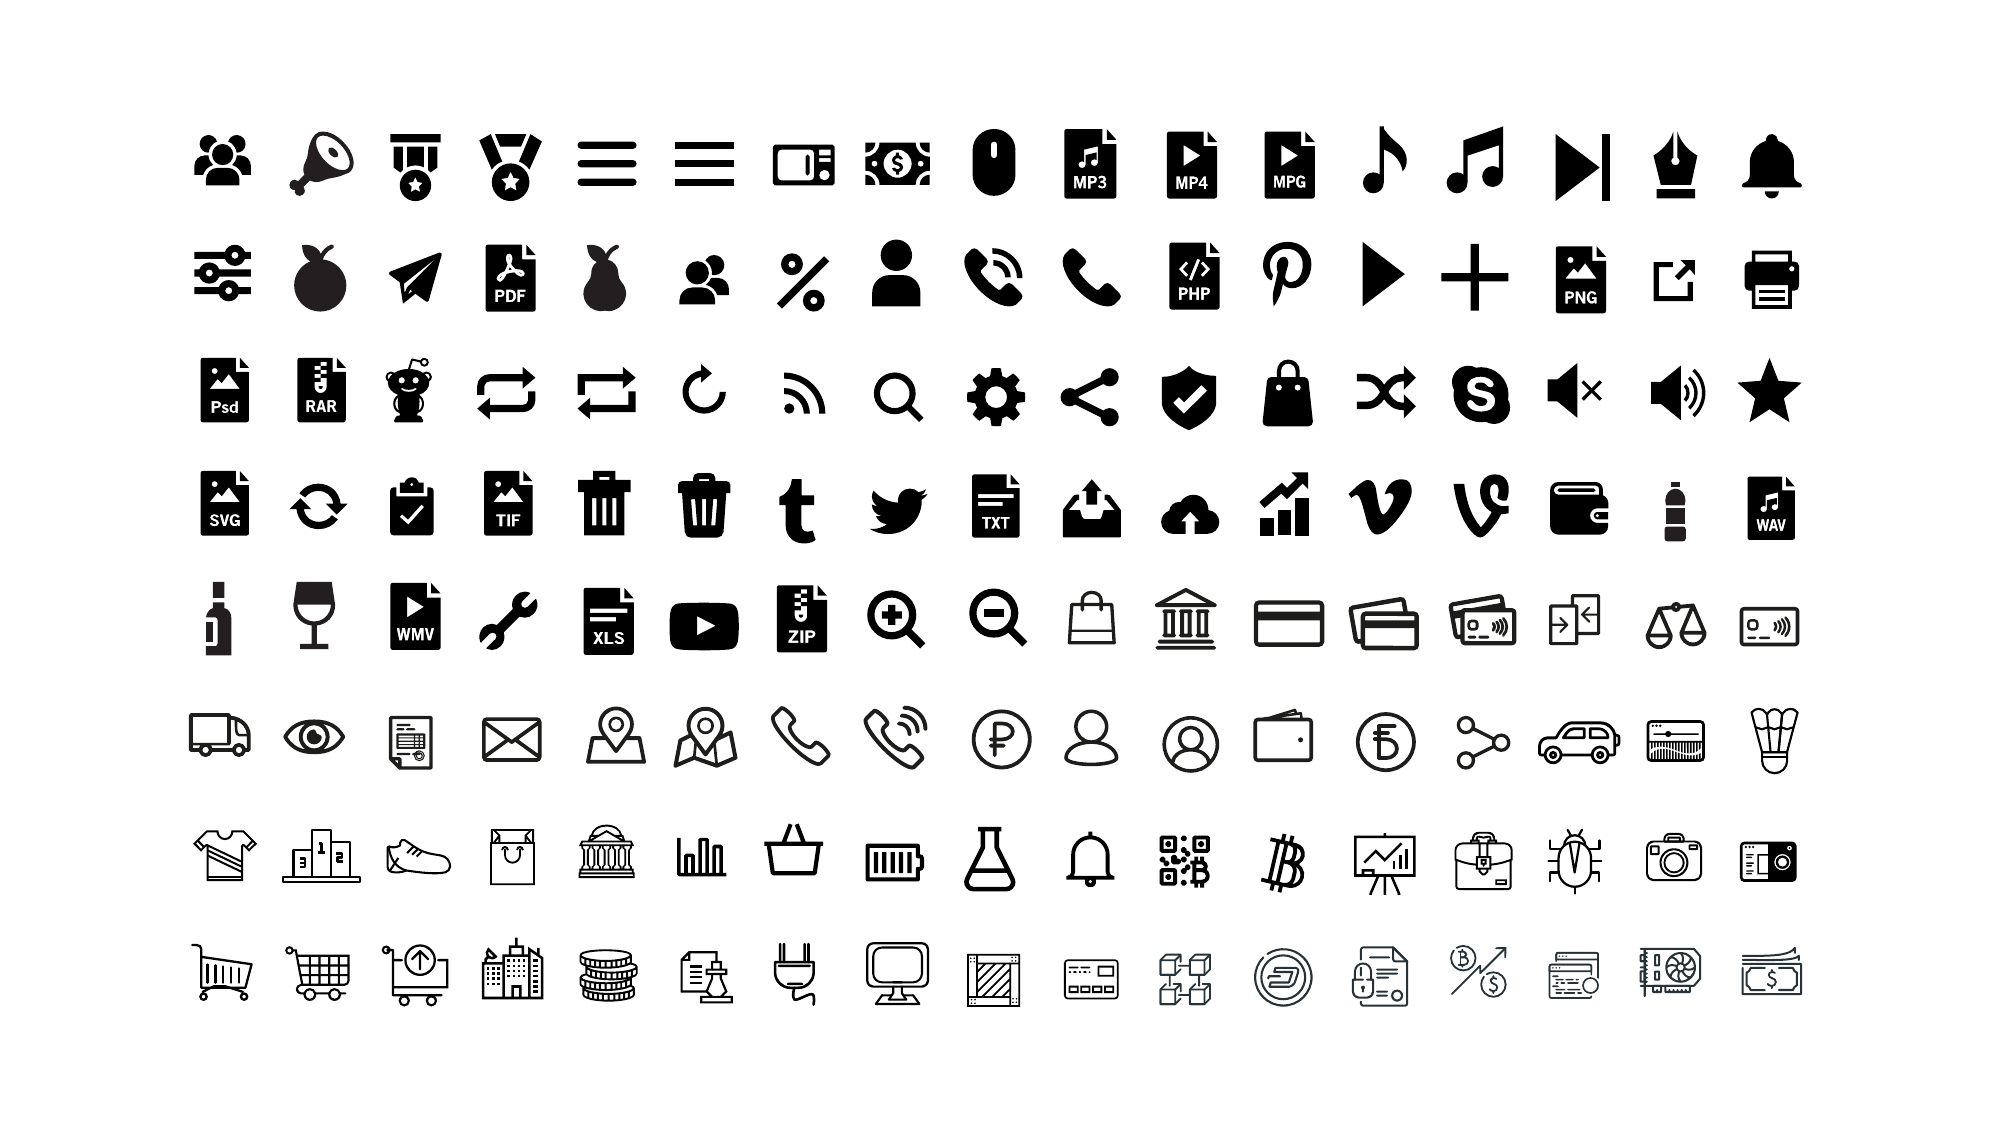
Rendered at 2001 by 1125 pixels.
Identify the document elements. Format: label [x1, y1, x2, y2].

text_box [381, 944, 449, 1007]
text_box [490, 828, 535, 886]
text_box [673, 706, 738, 768]
text_box [485, 244, 536, 312]
text_box [381, 134, 449, 201]
text_box [1348, 596, 1419, 651]
text_box [1253, 708, 1314, 763]
text_box [1159, 868, 1178, 886]
text_box [1639, 947, 1702, 998]
text_box [1166, 131, 1218, 199]
text_box [677, 837, 727, 877]
text_box [192, 944, 252, 1000]
text_box [1538, 721, 1621, 765]
text_box [188, 713, 251, 758]
text_box [1646, 720, 1705, 762]
text_box [1653, 260, 1695, 302]
text_box [1547, 363, 1602, 418]
text_box [1448, 594, 1517, 646]
text_box [1169, 242, 1220, 310]
text_box [1739, 606, 1800, 647]
text_box [583, 244, 627, 312]
text_box [477, 366, 536, 420]
text_box [1548, 830, 1602, 895]
text_box [390, 582, 441, 650]
text_box [1066, 831, 1115, 888]
text_box [779, 479, 816, 544]
text_box [1062, 248, 1121, 307]
text_box [1362, 241, 1405, 307]
text_box [285, 946, 350, 1001]
text_box [577, 364, 636, 423]
text_box [1664, 482, 1686, 542]
text_box [388, 715, 433, 770]
text_box [971, 709, 1032, 770]
text_box [863, 705, 928, 770]
text_box [1450, 945, 1507, 998]
text_box [675, 141, 735, 186]
text_box [1741, 134, 1803, 199]
text_box [583, 587, 634, 655]
text_box [1161, 365, 1217, 431]
text_box [866, 942, 930, 1006]
text_box [482, 717, 542, 762]
text_box [1456, 715, 1511, 770]
text_box [389, 251, 442, 305]
text_box [1259, 472, 1310, 536]
text_box [1180, 835, 1187, 842]
text_box [1550, 481, 1609, 535]
text_box [194, 244, 251, 302]
text_box [784, 372, 826, 414]
text_box [1744, 250, 1800, 309]
text_box [865, 843, 925, 882]
text_box [1263, 241, 1312, 307]
text_box [1253, 600, 1325, 647]
text_box [194, 831, 256, 881]
text_box [771, 706, 831, 767]
text_box [776, 585, 828, 653]
text_box [1353, 709, 1419, 775]
text_box [1555, 134, 1610, 201]
text_box [873, 372, 924, 423]
text_box [1446, 126, 1504, 194]
text_box [293, 581, 336, 650]
text_box [1646, 832, 1703, 882]
text_box [1264, 131, 1315, 199]
text_box [972, 128, 1016, 196]
text_box [194, 135, 251, 186]
text_box [283, 719, 346, 755]
text_box [1159, 953, 1211, 1006]
text_box [865, 142, 930, 185]
text_box [1451, 365, 1511, 424]
text_box [867, 590, 926, 649]
text_box [1062, 479, 1121, 538]
text_box [1548, 951, 1599, 999]
text_box [1362, 126, 1407, 194]
text_box [289, 131, 354, 196]
text_box [1249, 943, 1313, 1007]
text_box [578, 470, 631, 536]
text_box [390, 477, 434, 536]
text_box [1737, 357, 1802, 423]
text_box [1060, 368, 1119, 427]
text_box [679, 255, 730, 305]
text_box [1653, 131, 1698, 199]
text_box [969, 588, 1028, 647]
text_box [578, 824, 635, 879]
text_box [1441, 243, 1509, 311]
text_box [972, 474, 1020, 538]
text_box [772, 144, 835, 186]
text_box [1064, 709, 1119, 767]
text_box [200, 357, 249, 423]
text_box [387, 839, 451, 874]
text_box [964, 826, 1016, 892]
text_box [1453, 474, 1509, 538]
text_box [577, 141, 637, 186]
text_box [1180, 856, 1210, 888]
text_box [282, 829, 361, 882]
text_box [1159, 856, 1170, 867]
text_box [669, 602, 739, 651]
text_box [1739, 841, 1797, 882]
text_box [1555, 246, 1607, 314]
text_box [484, 470, 533, 536]
text_box [1351, 946, 1409, 1007]
text_box [773, 942, 816, 1006]
text_box [289, 483, 348, 530]
text_box [1353, 833, 1416, 895]
text_box [1262, 359, 1313, 427]
text_box [869, 488, 928, 535]
text_box [1161, 494, 1220, 534]
text_box [964, 248, 1023, 307]
text_box [678, 473, 731, 538]
text_box [1064, 129, 1117, 199]
text_box [1549, 594, 1601, 646]
text_box [297, 357, 346, 423]
text_box [1067, 590, 1116, 645]
text_box [1192, 835, 1210, 853]
text_box [1159, 835, 1178, 853]
text_box [1063, 959, 1119, 1000]
text_box [205, 581, 232, 656]
text_box [294, 244, 347, 312]
text_box [1741, 946, 1803, 996]
text_box [481, 937, 544, 1000]
text_box [682, 364, 726, 414]
text_box [1162, 716, 1220, 773]
text_box [872, 239, 921, 307]
text_box [1645, 601, 1707, 650]
text_box [586, 706, 646, 764]
text_box [579, 949, 638, 1002]
text_box [479, 134, 542, 201]
text_box [1454, 831, 1513, 890]
text_box [1260, 833, 1305, 893]
text_box [1171, 847, 1191, 865]
text_box [680, 951, 733, 1004]
text_box [967, 953, 1021, 1007]
text_box [200, 470, 249, 536]
text_box [479, 591, 538, 650]
text_box [1348, 479, 1412, 535]
text_box [1751, 708, 1798, 774]
text_box [776, 253, 830, 312]
text_box [967, 368, 1026, 427]
text_box [385, 357, 432, 423]
text_box [1747, 476, 1795, 540]
text_box [1154, 588, 1217, 650]
text_box [764, 823, 824, 876]
text_box [1651, 365, 1706, 421]
text_box [1356, 365, 1416, 419]
